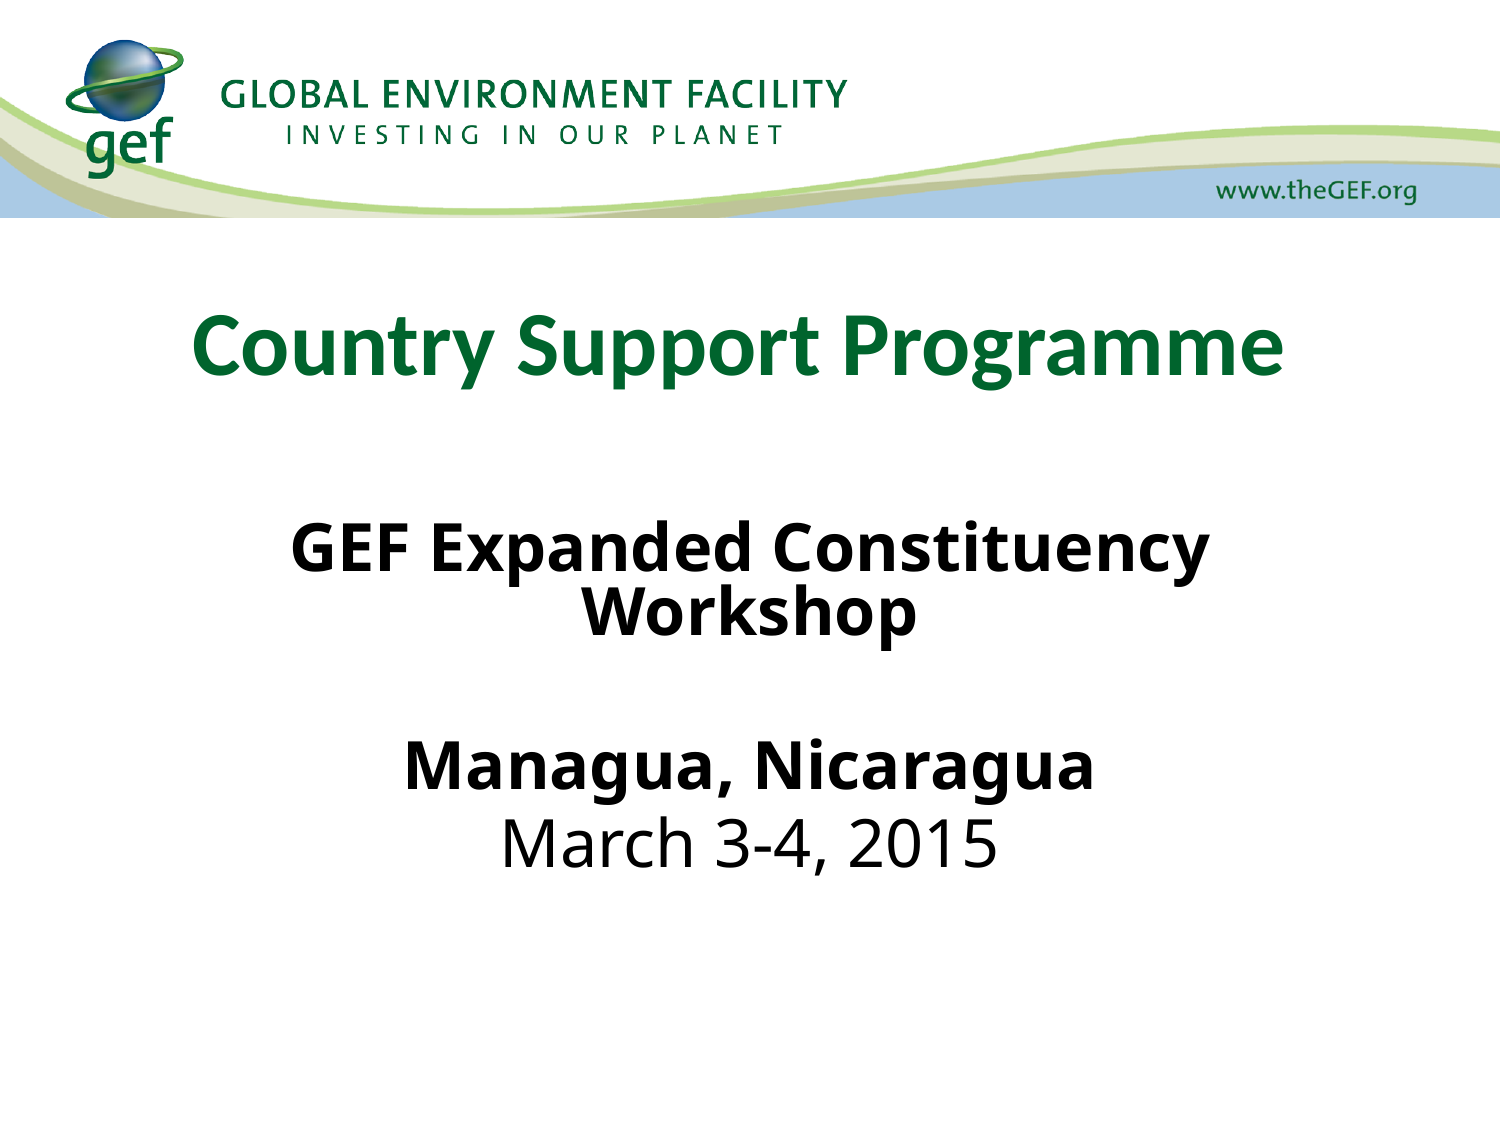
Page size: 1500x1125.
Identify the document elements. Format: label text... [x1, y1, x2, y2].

subtitle GEF Expanded Constituency Workshop Managua, Nicaragua March 3-4, 2015 [224, 512, 1276, 976]
title Country Support Programme [74, 299, 1426, 488]
picture [0, 12, 1500, 218]
